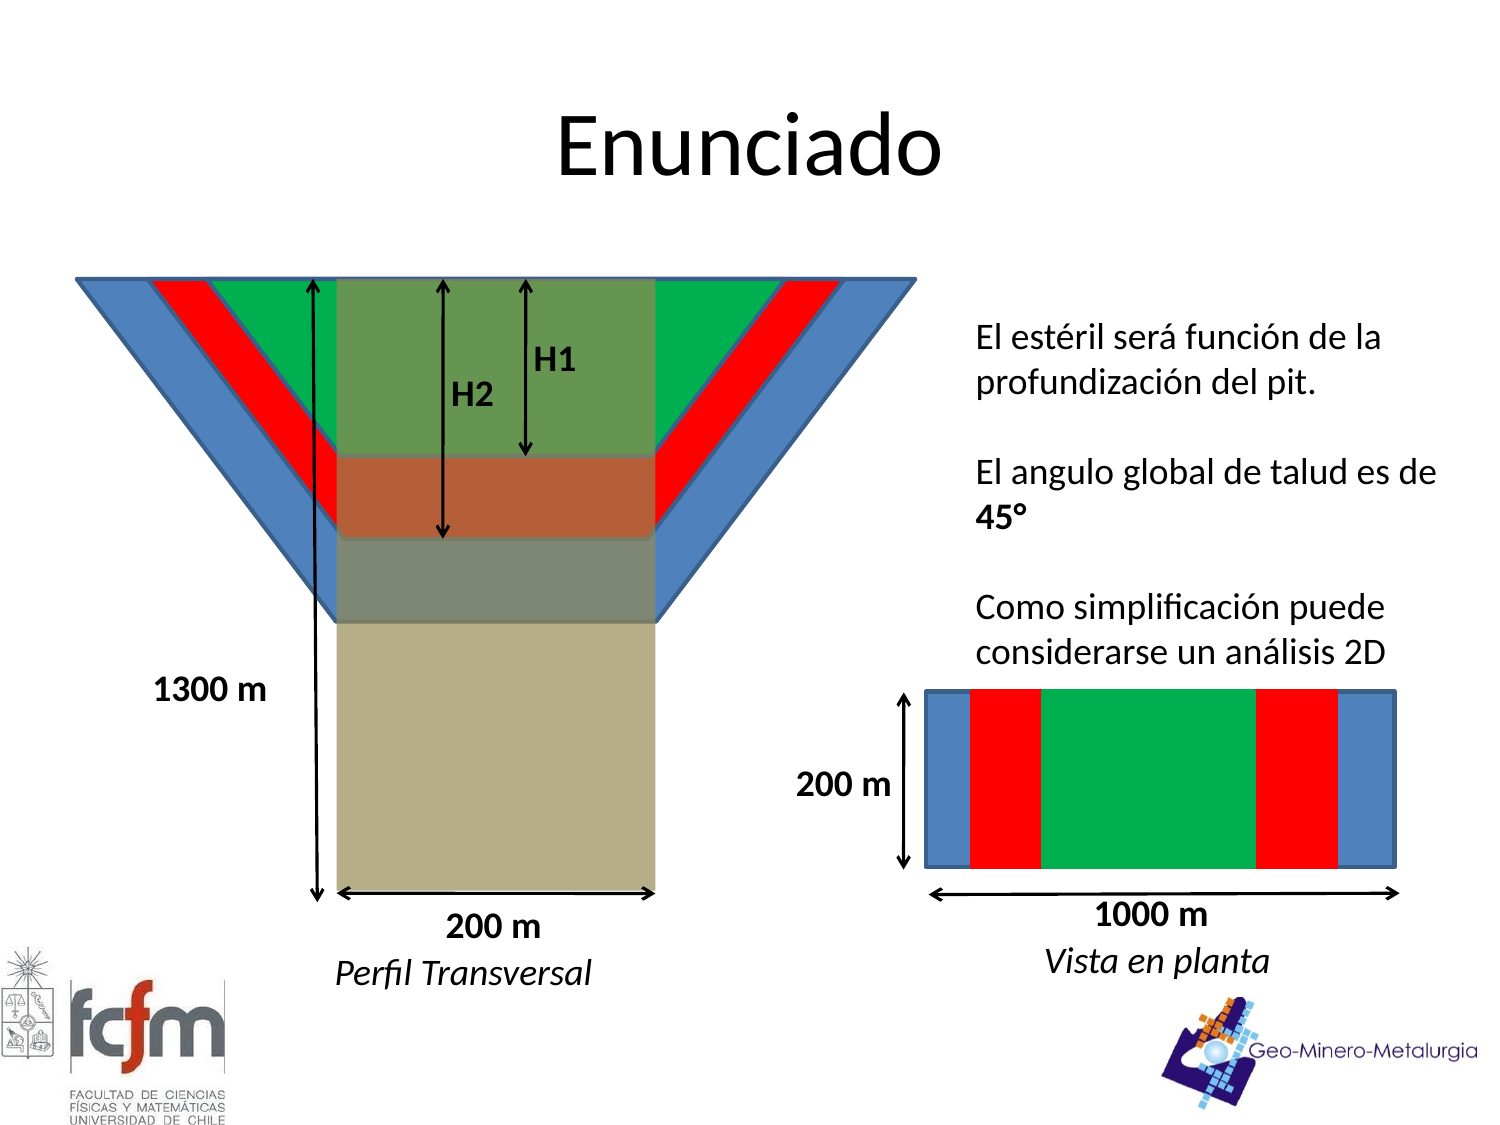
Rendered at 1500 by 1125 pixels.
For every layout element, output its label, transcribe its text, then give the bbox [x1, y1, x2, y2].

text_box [0, 278, 916, 1002]
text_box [761, 691, 1400, 990]
picture [1151, 997, 1477, 1125]
picture [0, 1002, 225, 1125]
title Enunciado [75, 45, 1425, 233]
text_box El estéril será función de la profundización del pit. El angulo global de talud es de 45° Como simplificación puede considerarse un análisis 2D [960, 304, 1500, 680]
